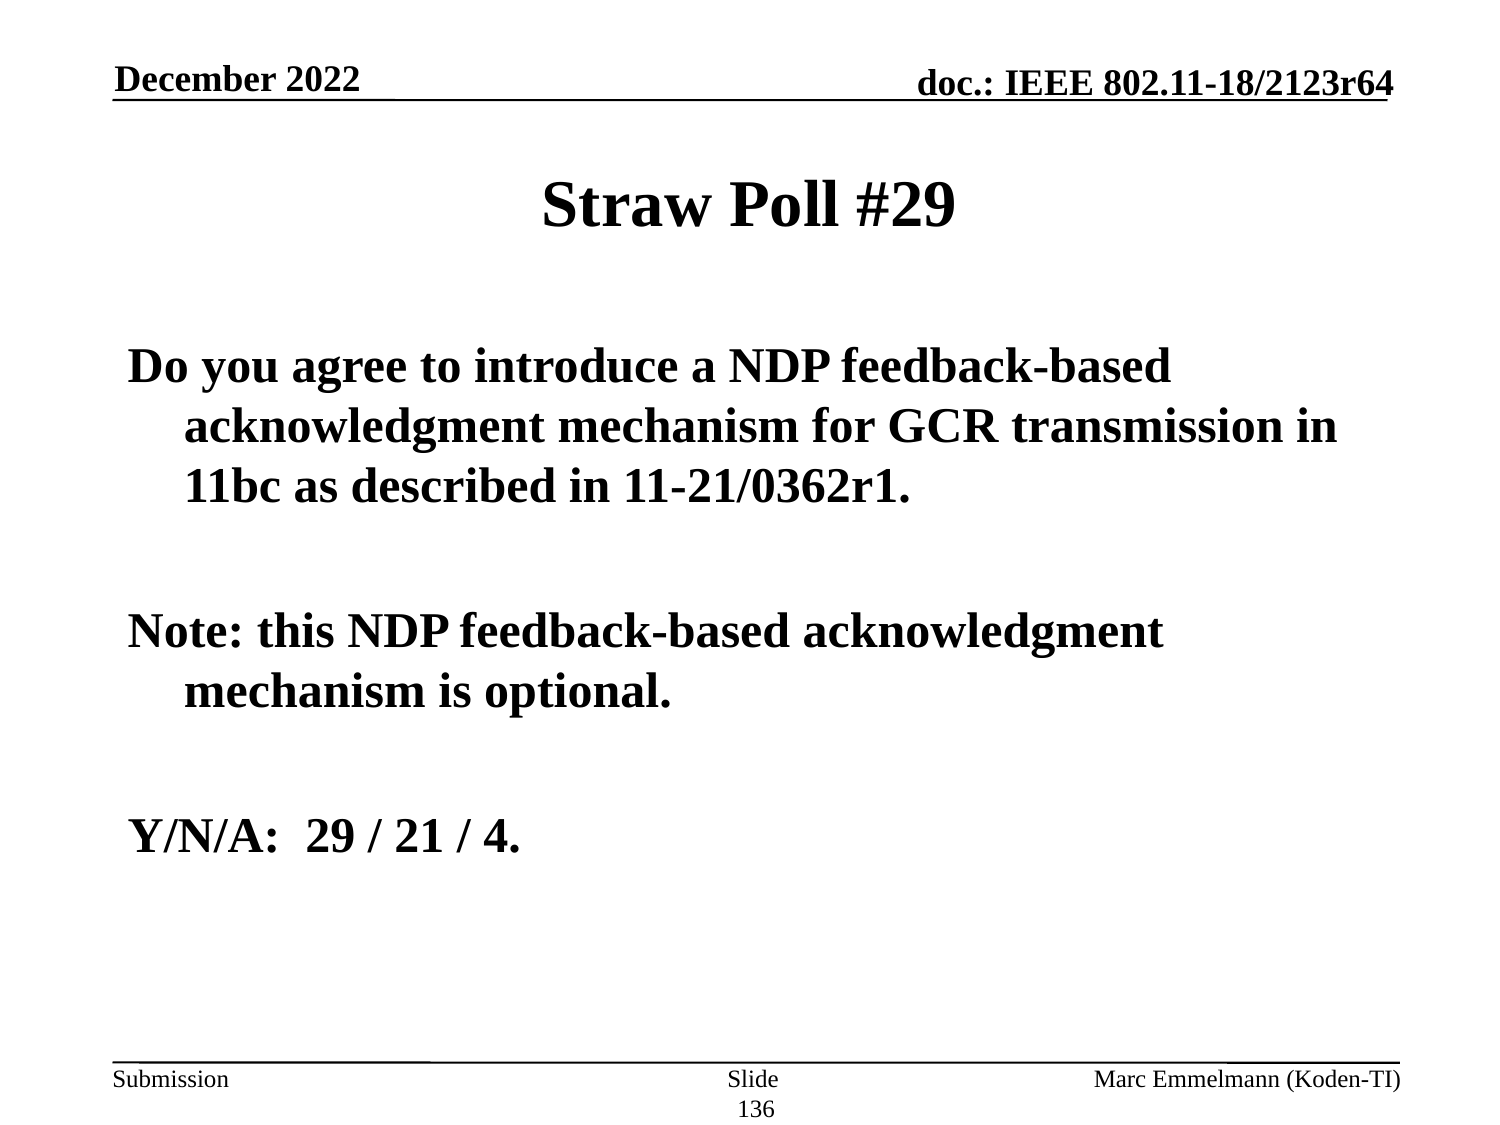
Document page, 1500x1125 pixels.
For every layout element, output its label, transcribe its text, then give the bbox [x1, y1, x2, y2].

footer Marc Emmelmann (Koden-TI) [878, 1061, 1402, 1093]
slide_number Slide 136 [712, 1061, 800, 1123]
title Straw Poll #29 [112, 112, 1388, 288]
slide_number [114, 54, 423, 100]
list Do you agree to introduce a NDP feedback-based acknowledgment mechanism for GCR transmission in 11bc as described in 11-21/0362r1. Note: this NDP feedback-based acknowledgment mechanism is optional. Y/N/A: 29 / 21 / 4. [112, 324, 1388, 1000]
